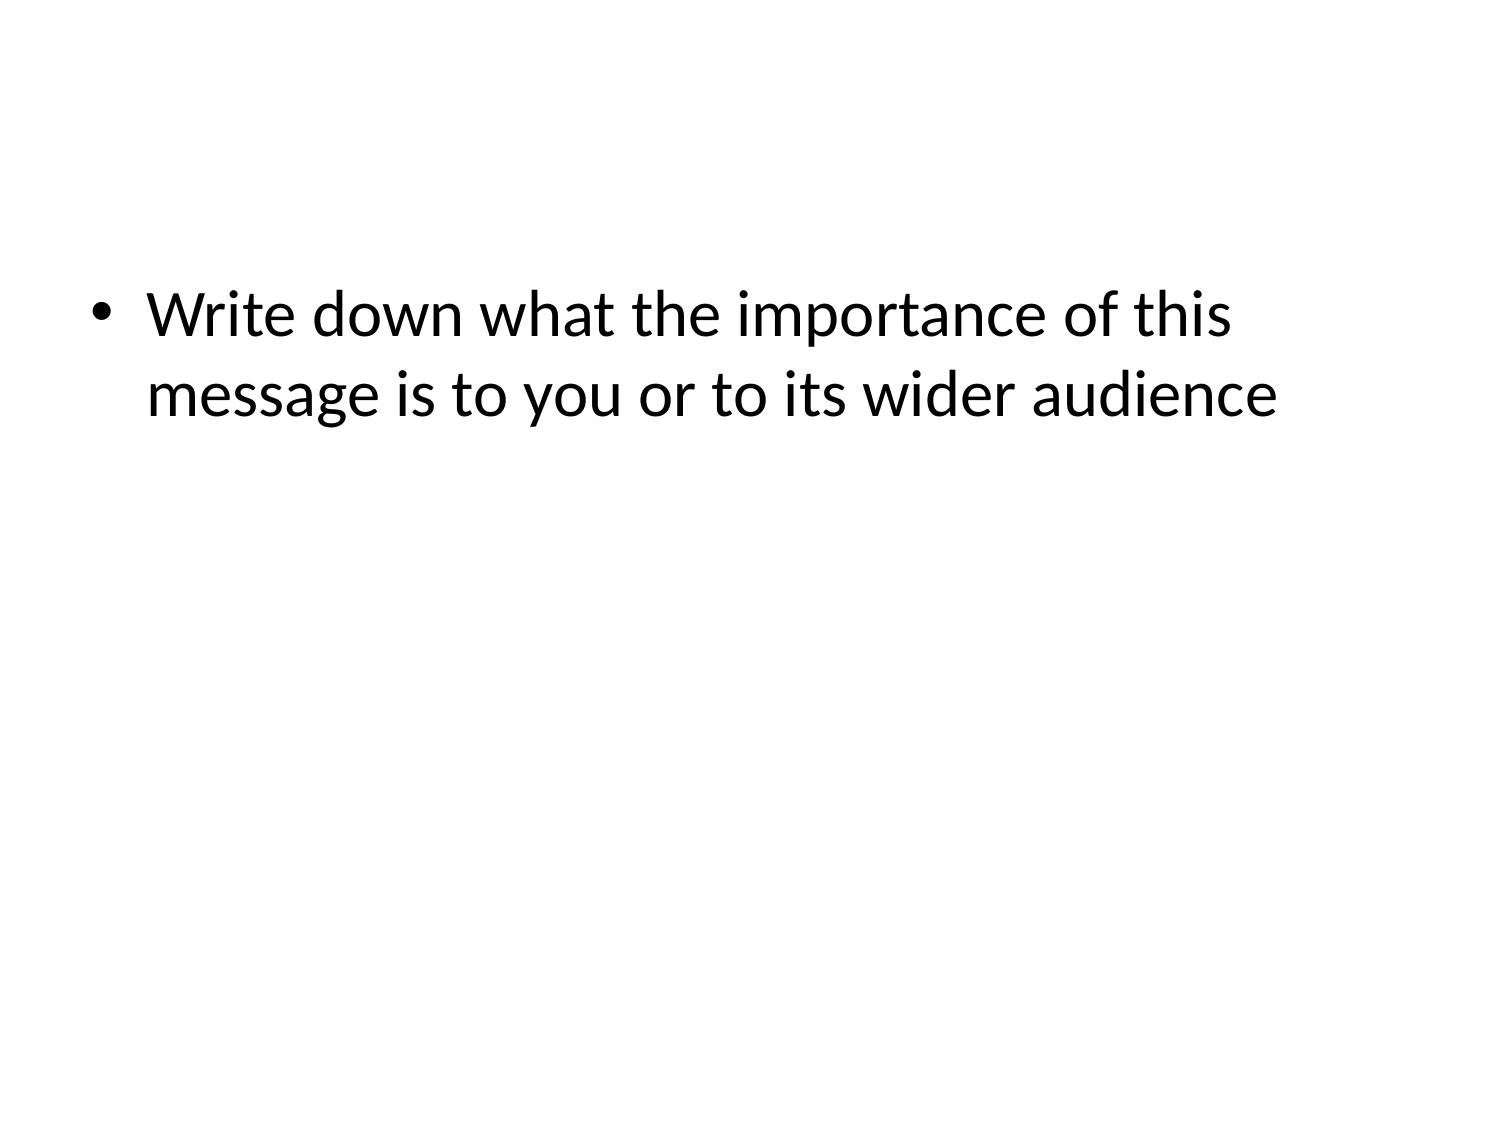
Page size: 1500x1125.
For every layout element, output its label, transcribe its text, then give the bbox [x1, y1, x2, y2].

list Write down what the importance of this message is to you or to its wider audience [75, 262, 1425, 1005]
